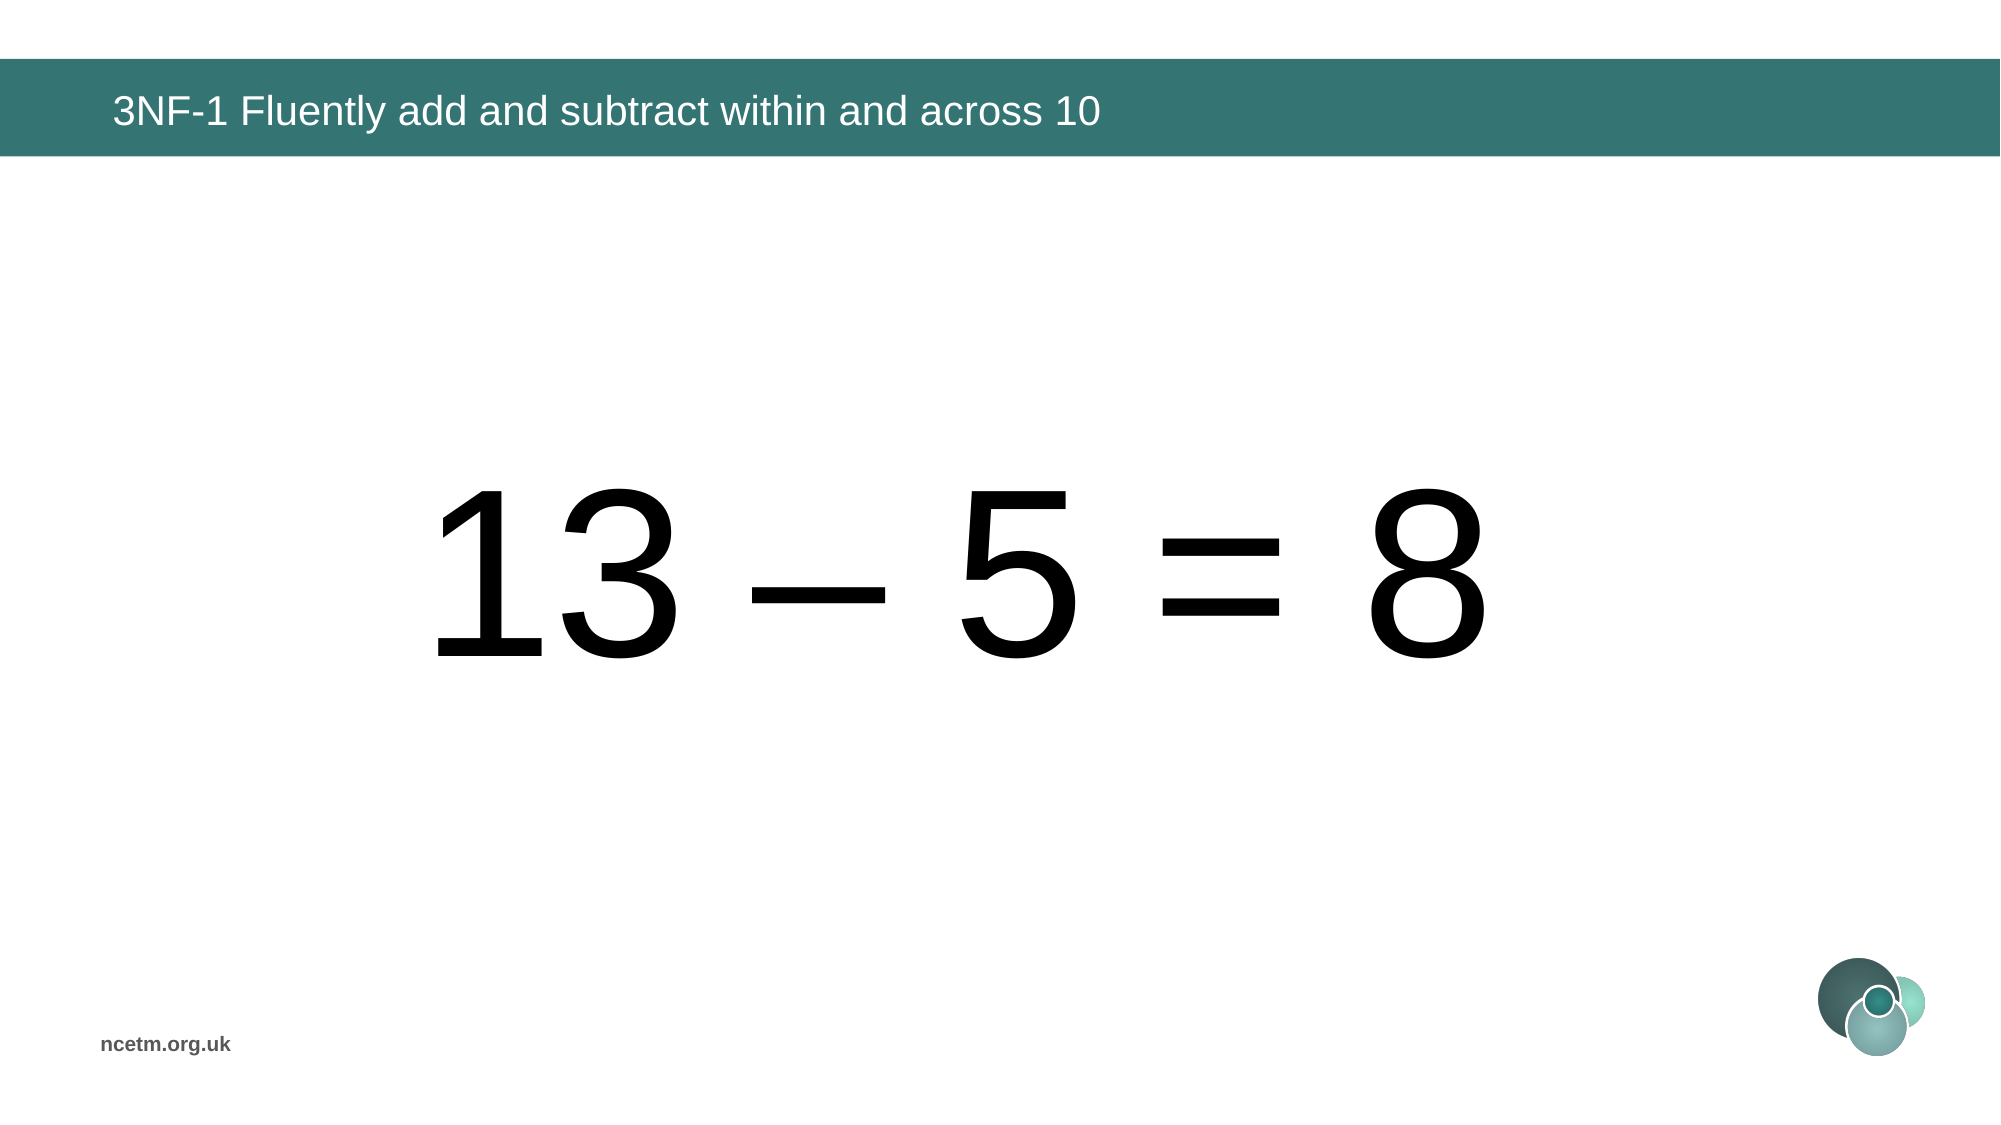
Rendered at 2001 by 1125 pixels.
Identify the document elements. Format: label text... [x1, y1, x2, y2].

text_box 13 – 5 = [405, 409, 1346, 712]
picture [1818, 958, 1925, 1056]
title 3NF-1 Fluently add and subtract within and across 10 [97, 76, 1945, 147]
text_box 8 [1346, 409, 1510, 712]
